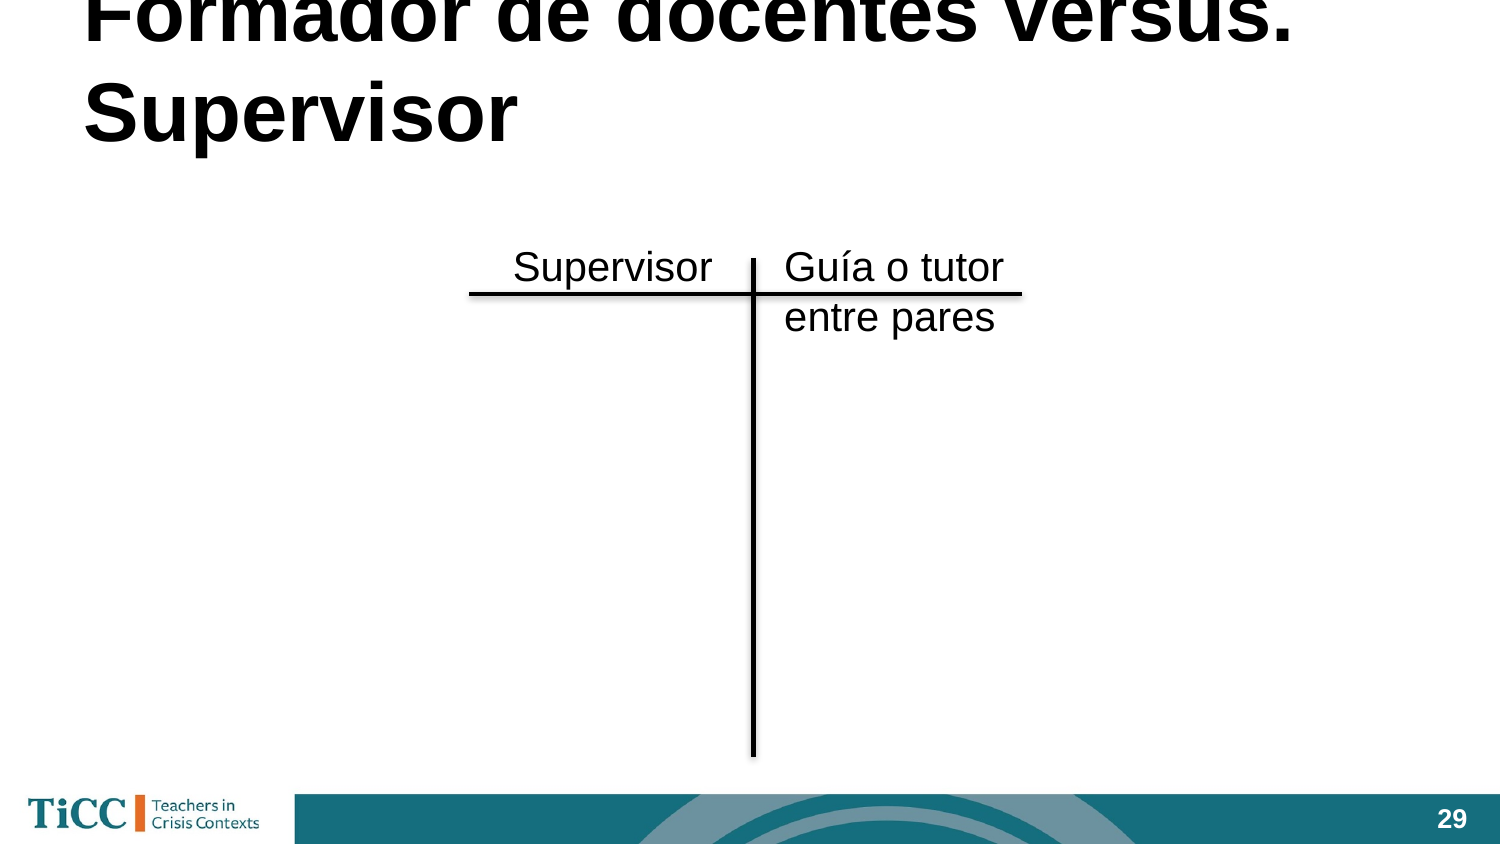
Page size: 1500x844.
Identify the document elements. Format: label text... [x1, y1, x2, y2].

text_box Guía o tutor entre pares [769, 232, 1022, 293]
text_box Supervisor [497, 232, 731, 293]
picture [0, 0, 1500, 844]
title Formador de docentes versus. Supervisor [68, 0, 1419, 173]
slide_number ‹#› [1392, 785, 1483, 844]
